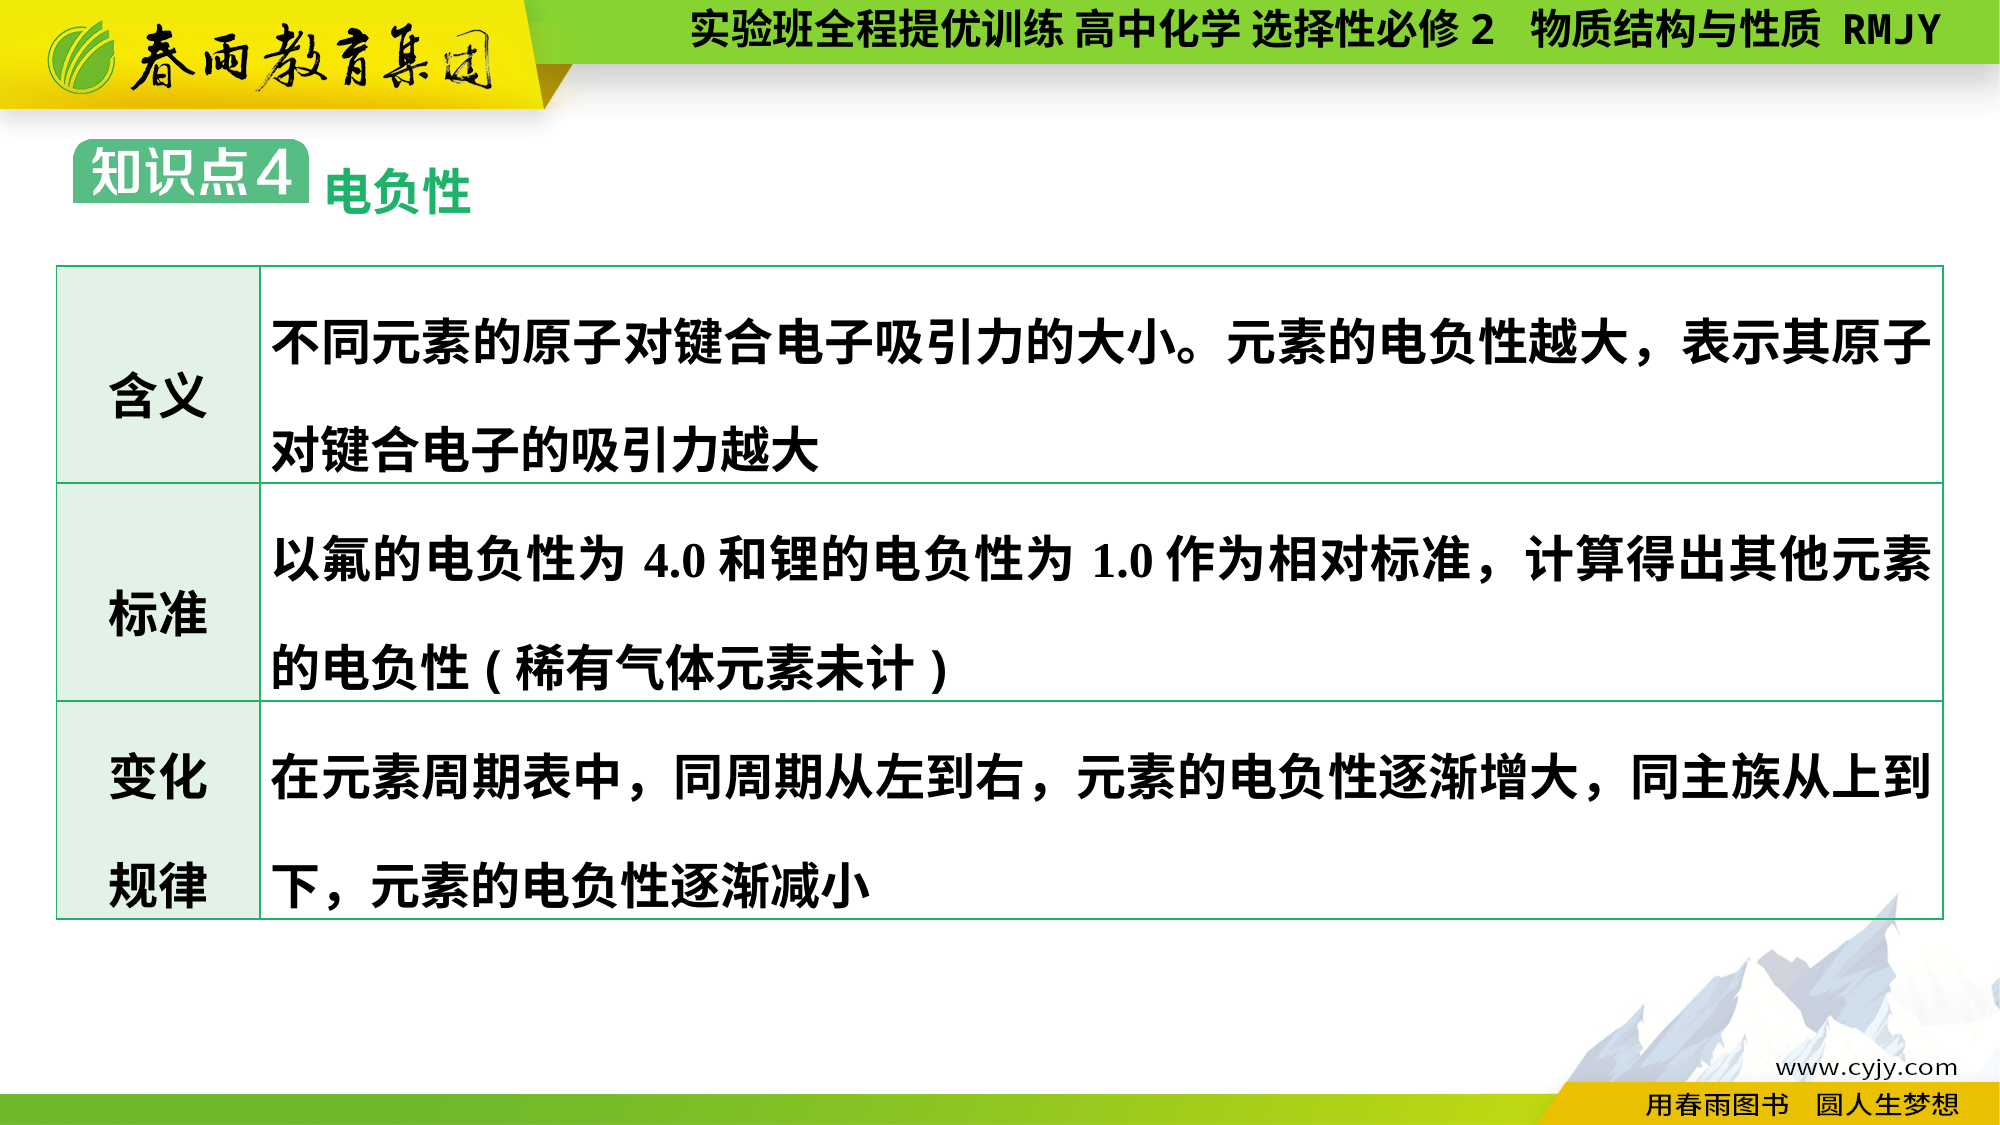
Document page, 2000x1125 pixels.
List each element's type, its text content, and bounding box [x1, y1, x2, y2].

list 电负性 [59, 122, 1944, 217]
table_header 含义 [57, 267, 259, 482]
table_cell 以氟的电负性为4.0和锂的电负性为1.0作为相对标准，计算得出其他元素的电负性(稀有气体元素未计) [261, 484, 1942, 700]
table_header 不同元素的原子对键合电子吸引力的大小。元素的电负性越大，表示其原子对键合电子的吸引力越大 [261, 267, 1942, 482]
table_cell 变化 规律 [57, 702, 259, 918]
picture [0, 0, 2000, 1125]
table_cell 标准 [57, 484, 259, 700]
table_cell 在元素周期表中，同周期从左到右，元素的电负性逐渐增大，同主族从上到下，元素的电负性逐渐减小 [261, 702, 1942, 918]
